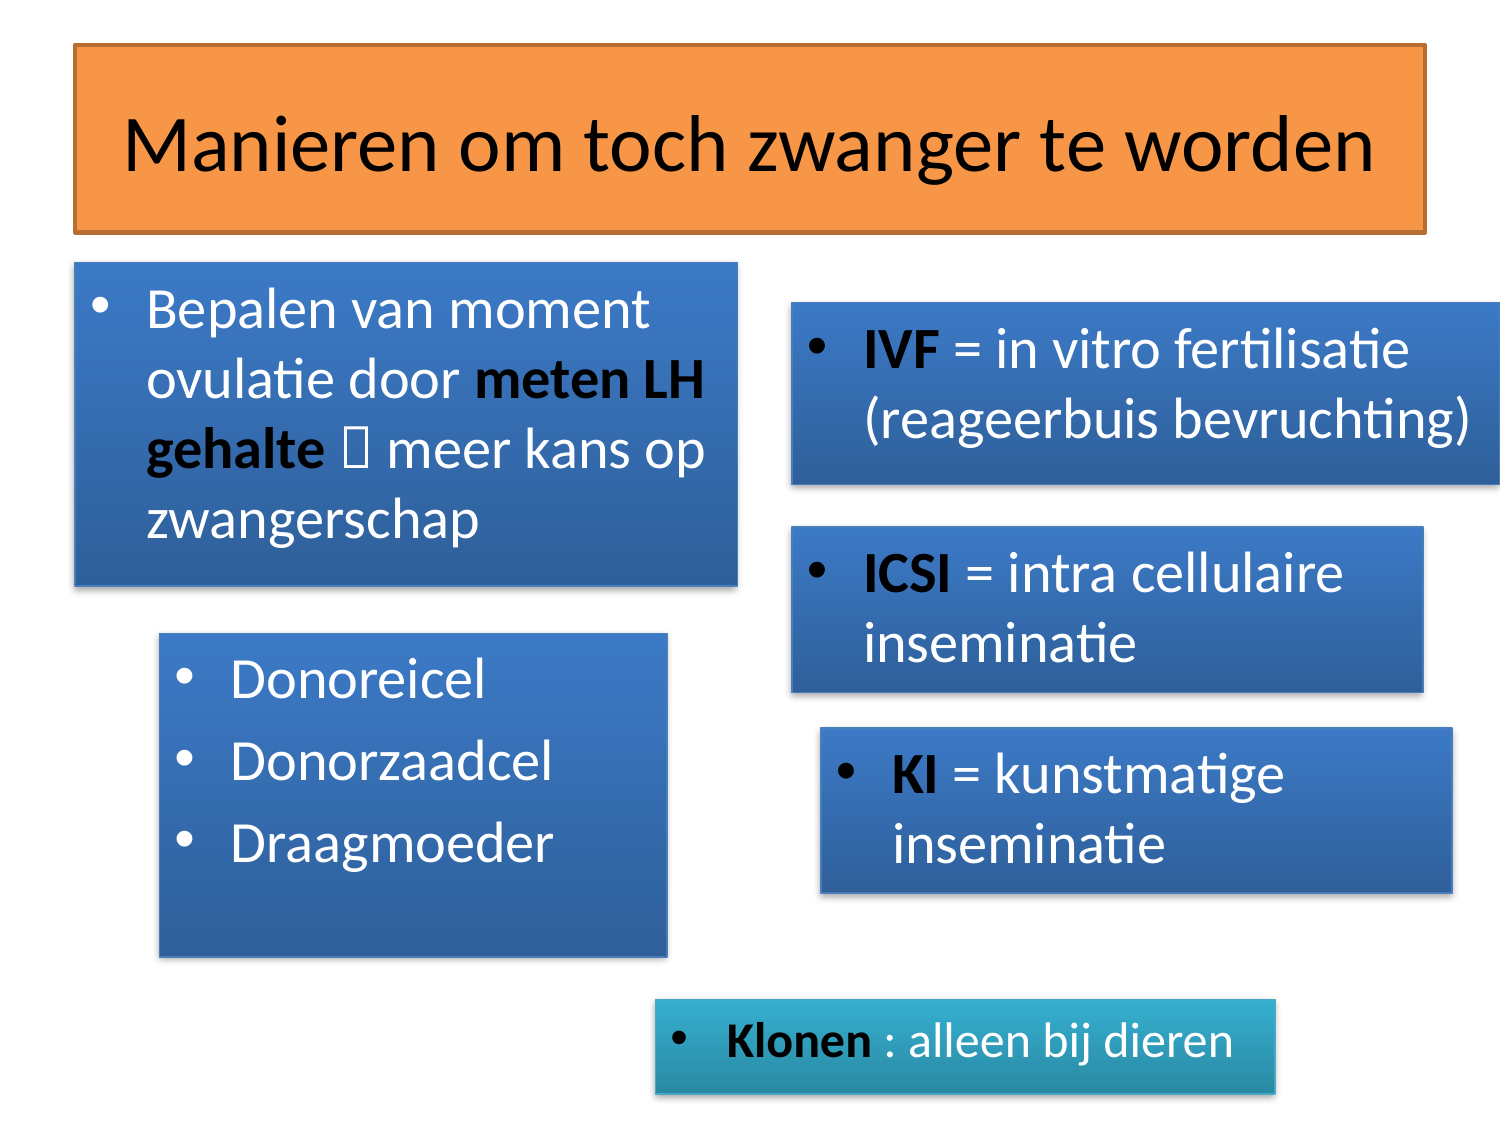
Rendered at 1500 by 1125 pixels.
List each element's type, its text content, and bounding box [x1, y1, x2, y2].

text_box ICSI = intra cellulaire inseminatie [791, 526, 1424, 693]
text_box KI = kunstmatige inseminatie [820, 727, 1453, 894]
text_box Klonen : alleen bij dieren [655, 999, 1276, 1095]
list Bepalen van moment ovulatie door meten LH gehalte  meer kans op zwangerschap [74, 262, 738, 587]
title Manieren om toch zwanger te worden [73, 43, 1427, 235]
text_box Donoreicel Donorzaadcel Draagmoeder [159, 633, 668, 958]
list IVF = in vitro fertilisatie (reageerbuis bevruchting) [791, 302, 1500, 485]
